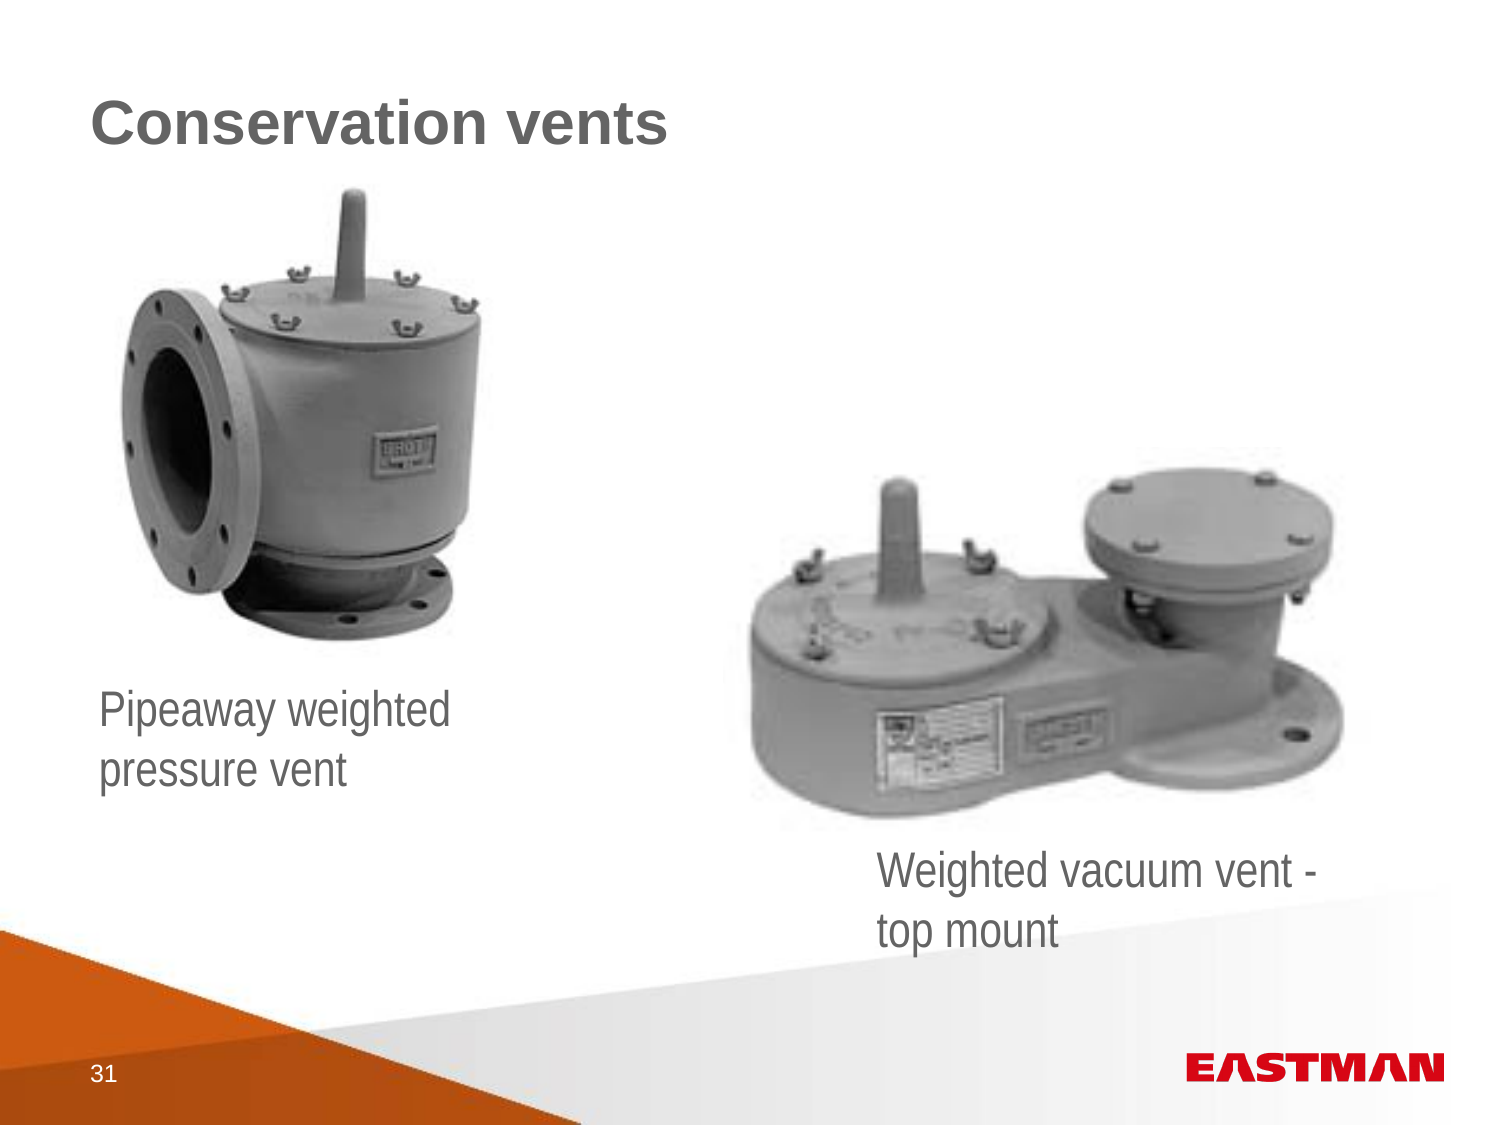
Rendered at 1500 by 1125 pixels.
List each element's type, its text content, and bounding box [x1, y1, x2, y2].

text_box Pipeaway weighted pressure vent [84, 669, 607, 804]
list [96, 166, 511, 679]
slide_number 31 [75, 1042, 150, 1103]
picture [723, 447, 1372, 844]
title Conservation vents [75, 75, 1425, 225]
picture [0, 859, 1500, 1125]
text_box Weighted vacuum vent - top mount [861, 850, 1368, 965]
